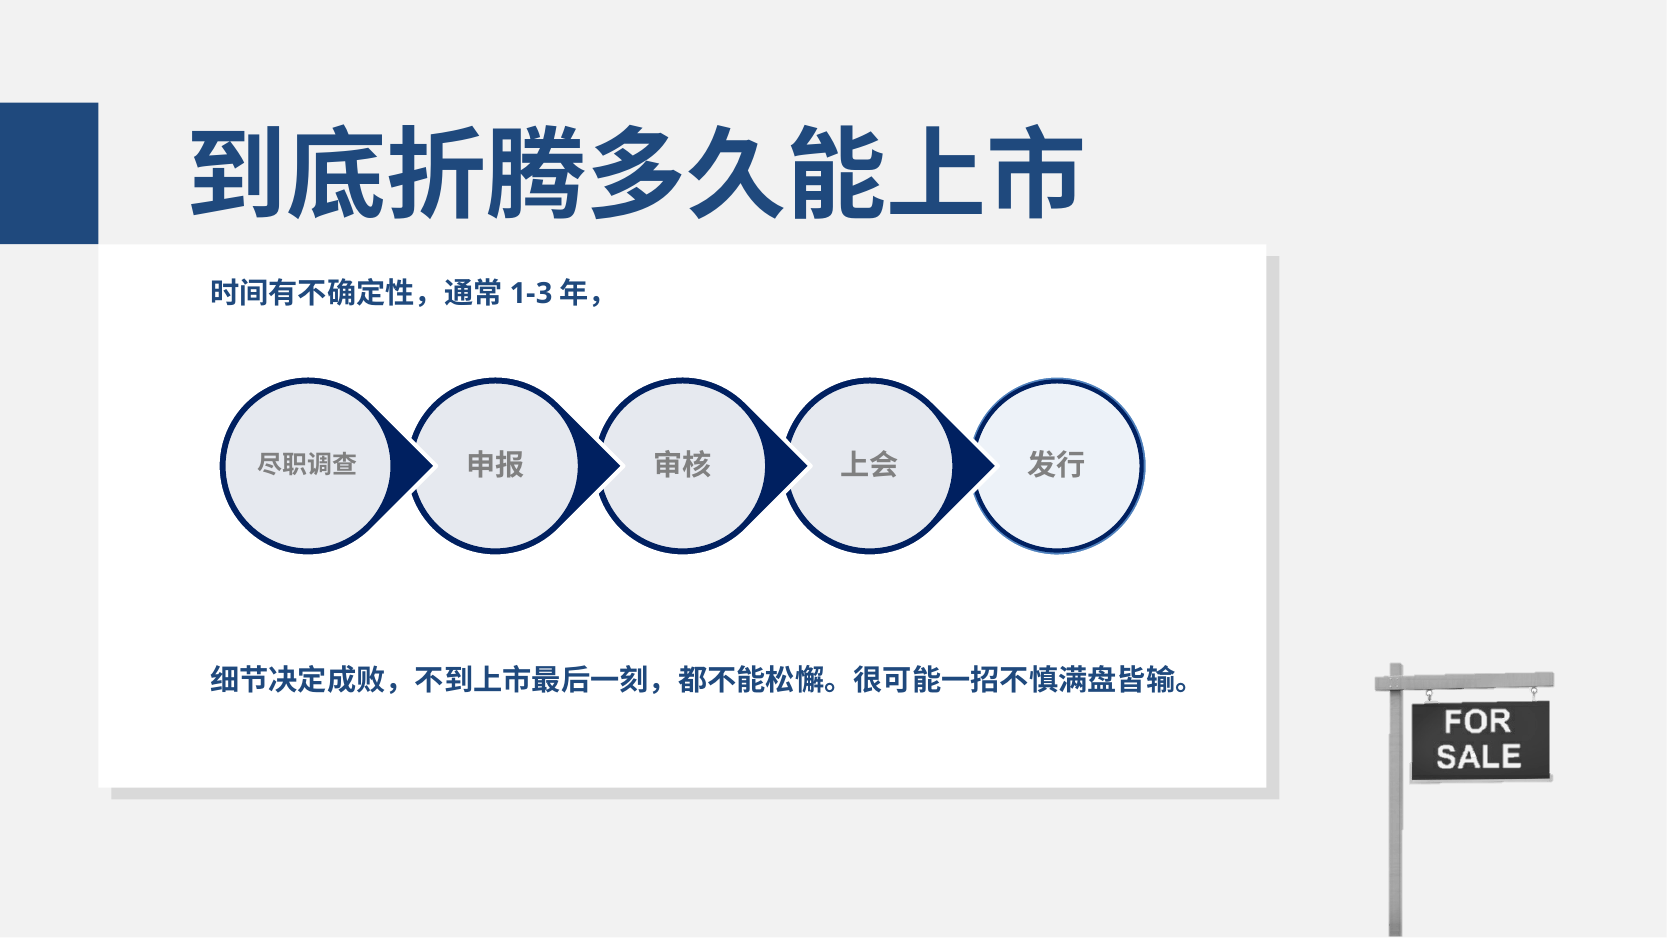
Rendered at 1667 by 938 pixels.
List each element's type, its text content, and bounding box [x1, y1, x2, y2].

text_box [171, 137, 1157, 795]
text_box 到底折腾多久能上市 [171, 102, 1235, 238]
text_box 细节决定成败，不到上市最后一刻，都不能松懈。很可能一招不慎满盘皆输。 [1161, 643, 1200, 704]
picture [1342, 645, 1605, 938]
